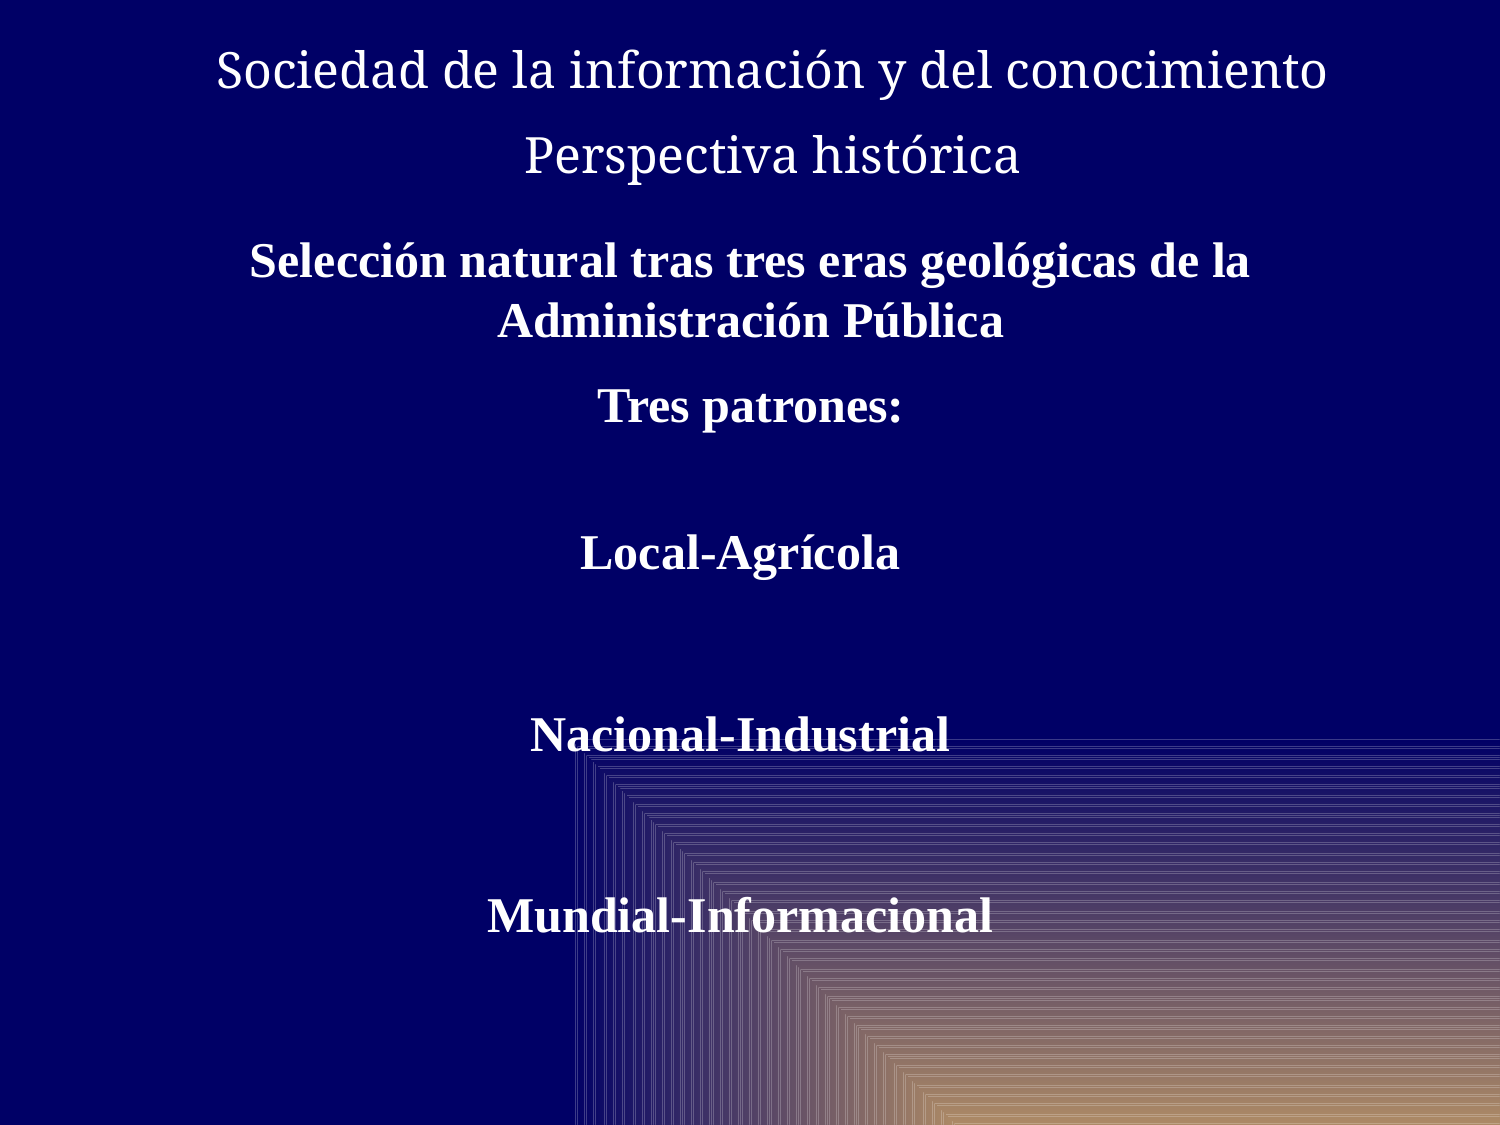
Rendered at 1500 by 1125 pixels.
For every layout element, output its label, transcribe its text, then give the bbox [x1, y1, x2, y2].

text_box Selección natural tras tres eras geológicas de la Administración Pública Tres patrones: [194, 220, 1308, 440]
text_box [0, 0, 1500, 1125]
text_box Sociedad de la información y del conocimiento Perspectiva histórica [201, 31, 1345, 191]
text_box Nacional-Industrial [340, 693, 1141, 769]
text_box Mundial-Informacional [340, 874, 1141, 950]
text_box Local-Agrícola [340, 512, 1141, 588]
